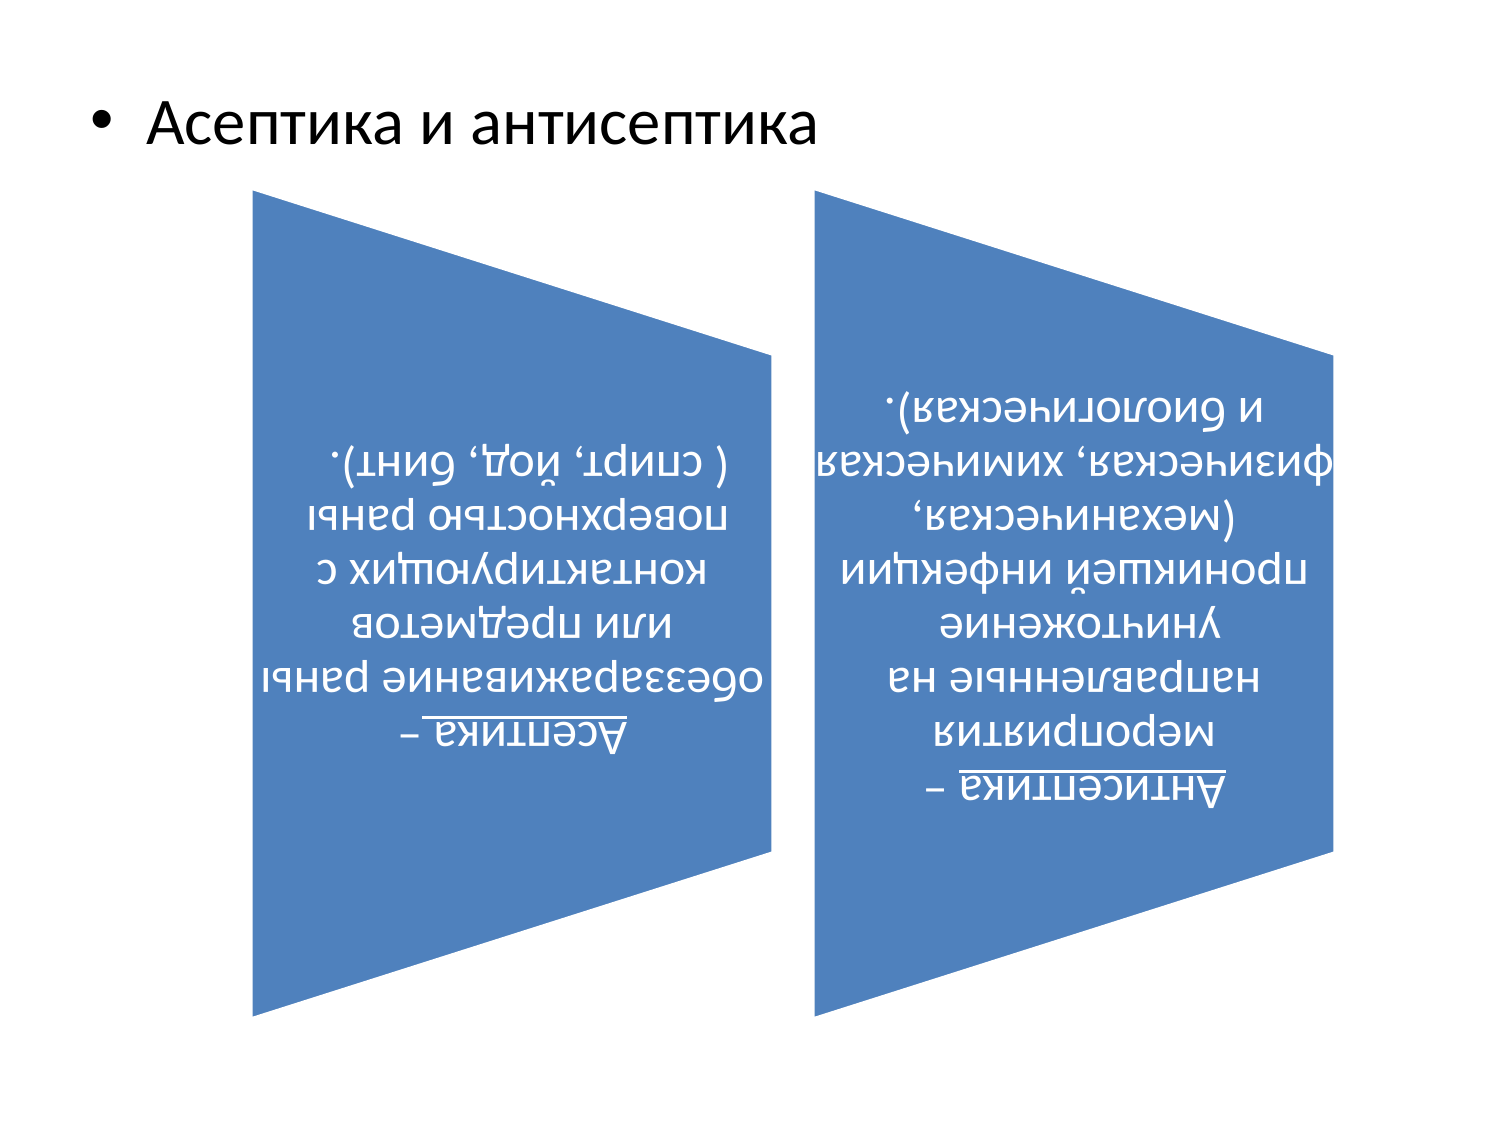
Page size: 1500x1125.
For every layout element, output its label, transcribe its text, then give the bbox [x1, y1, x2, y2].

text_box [249, 187, 1337, 1020]
list Асептика и антисептика [75, 70, 1425, 1005]
